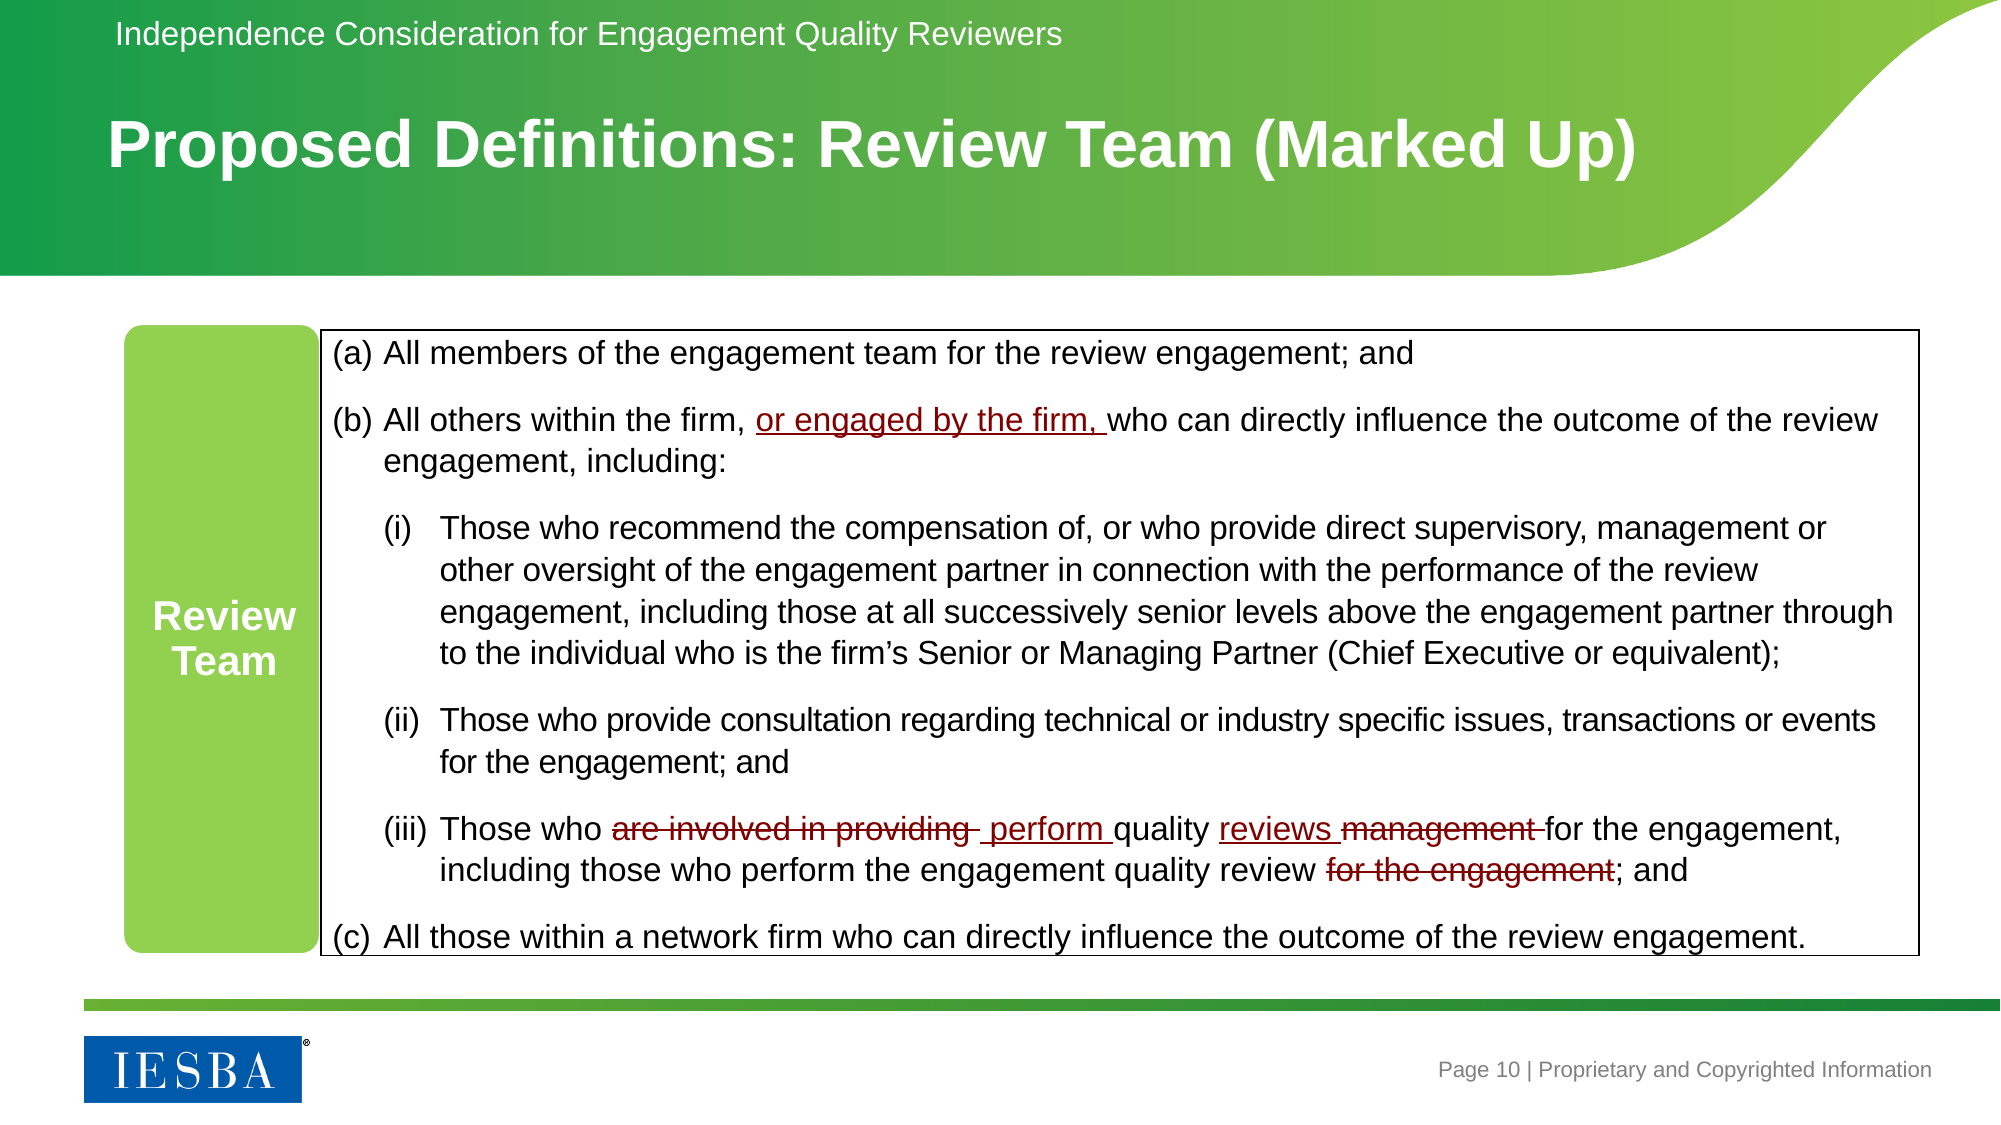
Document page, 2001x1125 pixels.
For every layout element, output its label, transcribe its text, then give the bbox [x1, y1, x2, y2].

text_box Independence Consideration for Engagement Quality Reviewers [99, 4, 1350, 55]
table_header (a) All members of the engagement team for the review engagement; and (b) All others within the firm, or engaged by the firm, who can directly influence the outcome of the review engagement, including: (i) Those who recommend the compensation of, or who provide direct supervisory, manage­ment or other oversight of the engagement partner in connection with the performance of the review engagement, including those at all successively senior levels above the engagement partner through to the individual who is the firm’s Senior or Managing Partner (Chief Executive or equivalent); (ii) Those who provide consultation regarding technical or industry specific issues, transactions or events for the engagement; and (iii) Those who are involved in providing perform quality reviews management for the engagement, including those who perform the engagement quality review for the engagement; and (c) All those within a network firm who can directly influence the outcome of the review engagement. [326, 331, 1918, 955]
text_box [121, 322, 322, 956]
picture [84, 1036, 310, 1103]
title [99, 83, 1813, 171]
text_box Proposed Definitions: Review Team (Marked Up) [107, 96, 1820, 185]
picture [0, 0, 2000, 276]
